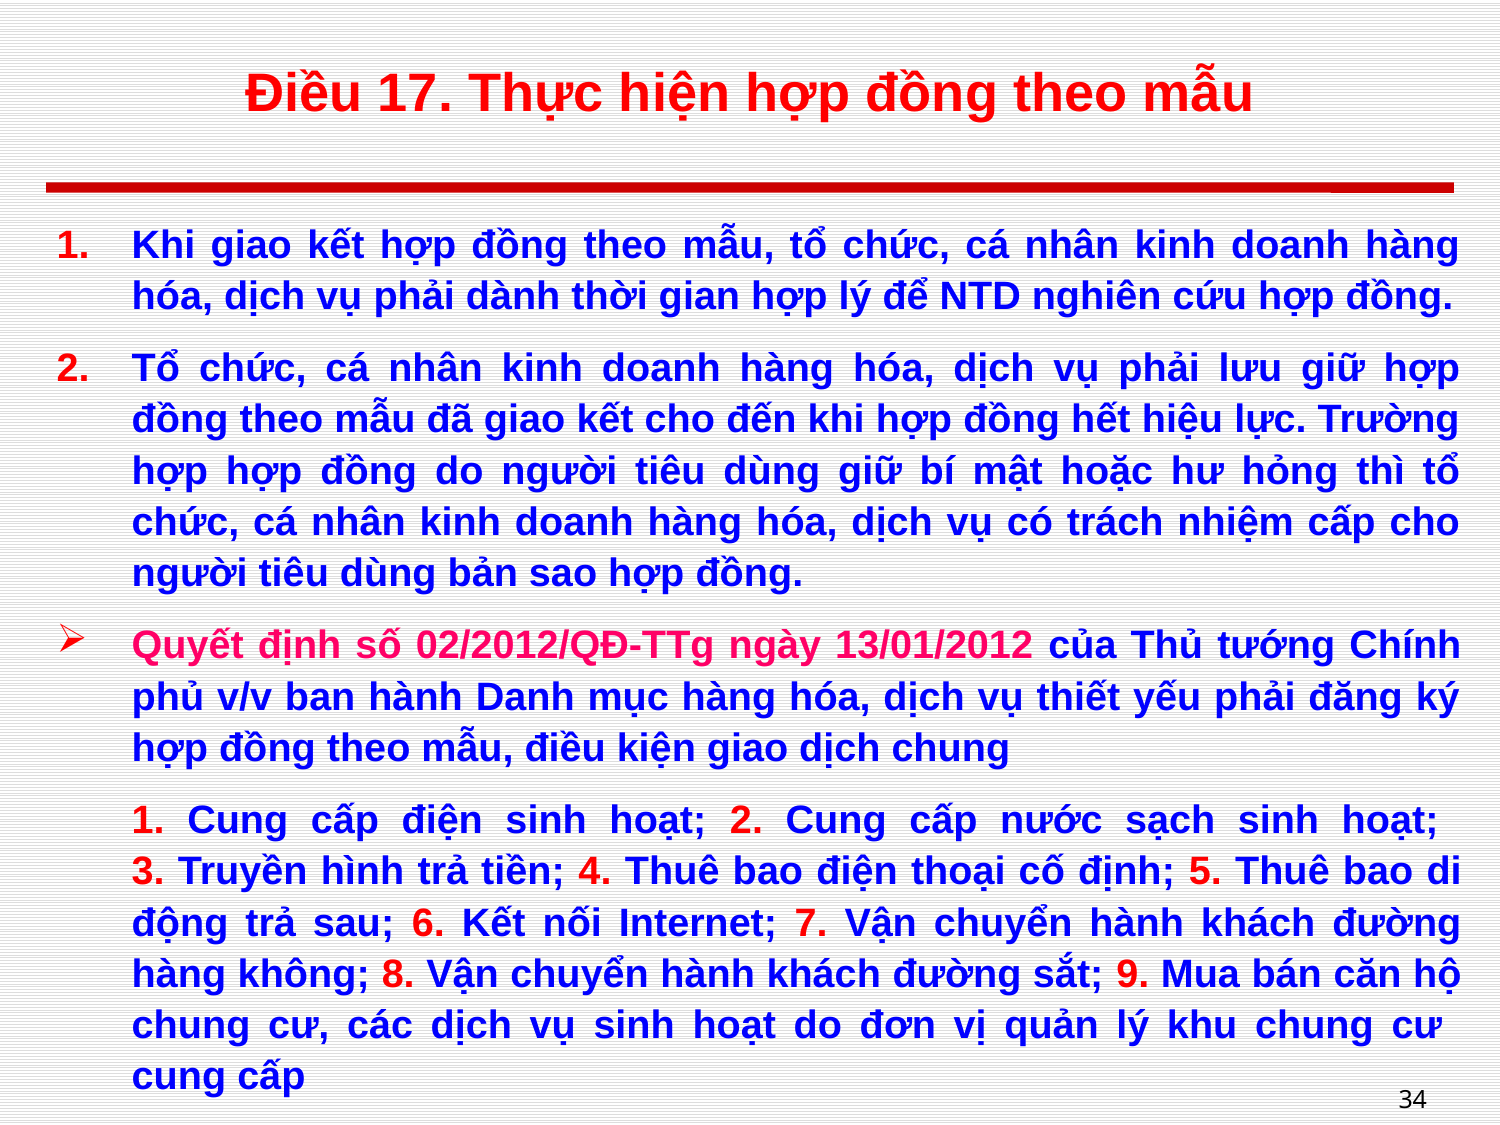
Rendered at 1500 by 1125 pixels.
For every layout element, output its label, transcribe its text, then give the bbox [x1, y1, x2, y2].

text_box Khi giao kết hợp đồng theo mẫu, tổ chức, cá nhân kinh doanh hàng hóa, dịch vụ phải dành thời gian hợp lý để NTD nghiên cứu hợp đồng. Tổ chức, cá nhân kinh doanh hàng hóa, dịch vụ phải lưu giữ hợp đồng theo mẫu đã giao kết cho đến khi hợp đồng hết hiệu lực. Trường hợp hợp đồng do người tiêu dùng giữ bí mật hoặc hư hỏng thì tổ chức, cá nhân kinh doanh hàng hóa, dịch vụ có trách nhiệm cấp cho người tiêu dùng bản sao hợp đồng. Quyết định số 02/2012/QĐ-TTg ngày 13/01/2012 của Thủ tướng Chính phủ v/v ban hành Danh mục hàng hóa, dịch vụ thiết yếu phải đăng ký hợp đồng theo mẫu, điều kiện giao dịch chung Cung cấp điện sinh hoạt; 2. Cung cấp nước sạch sinh hoạt; 3. Truyền hình trả tiền; 4. Thuê bao điện thoại cố định; 5. Thuê bao di động trả sau; 6. Kết nối Internet; 7. Vận chuyển hành khách đường hàng không; 8. Vận chuyển hành khách đường sắt; 9. Mua bán căn hộ chung cư, các dịch vụ sinh hoạt do đơn vị quản lý khu chung cư cung cấp [23, 199, 1477, 1088]
title Điều 17. Thực hiện hợp đồng theo mẫu [38, 24, 1463, 150]
